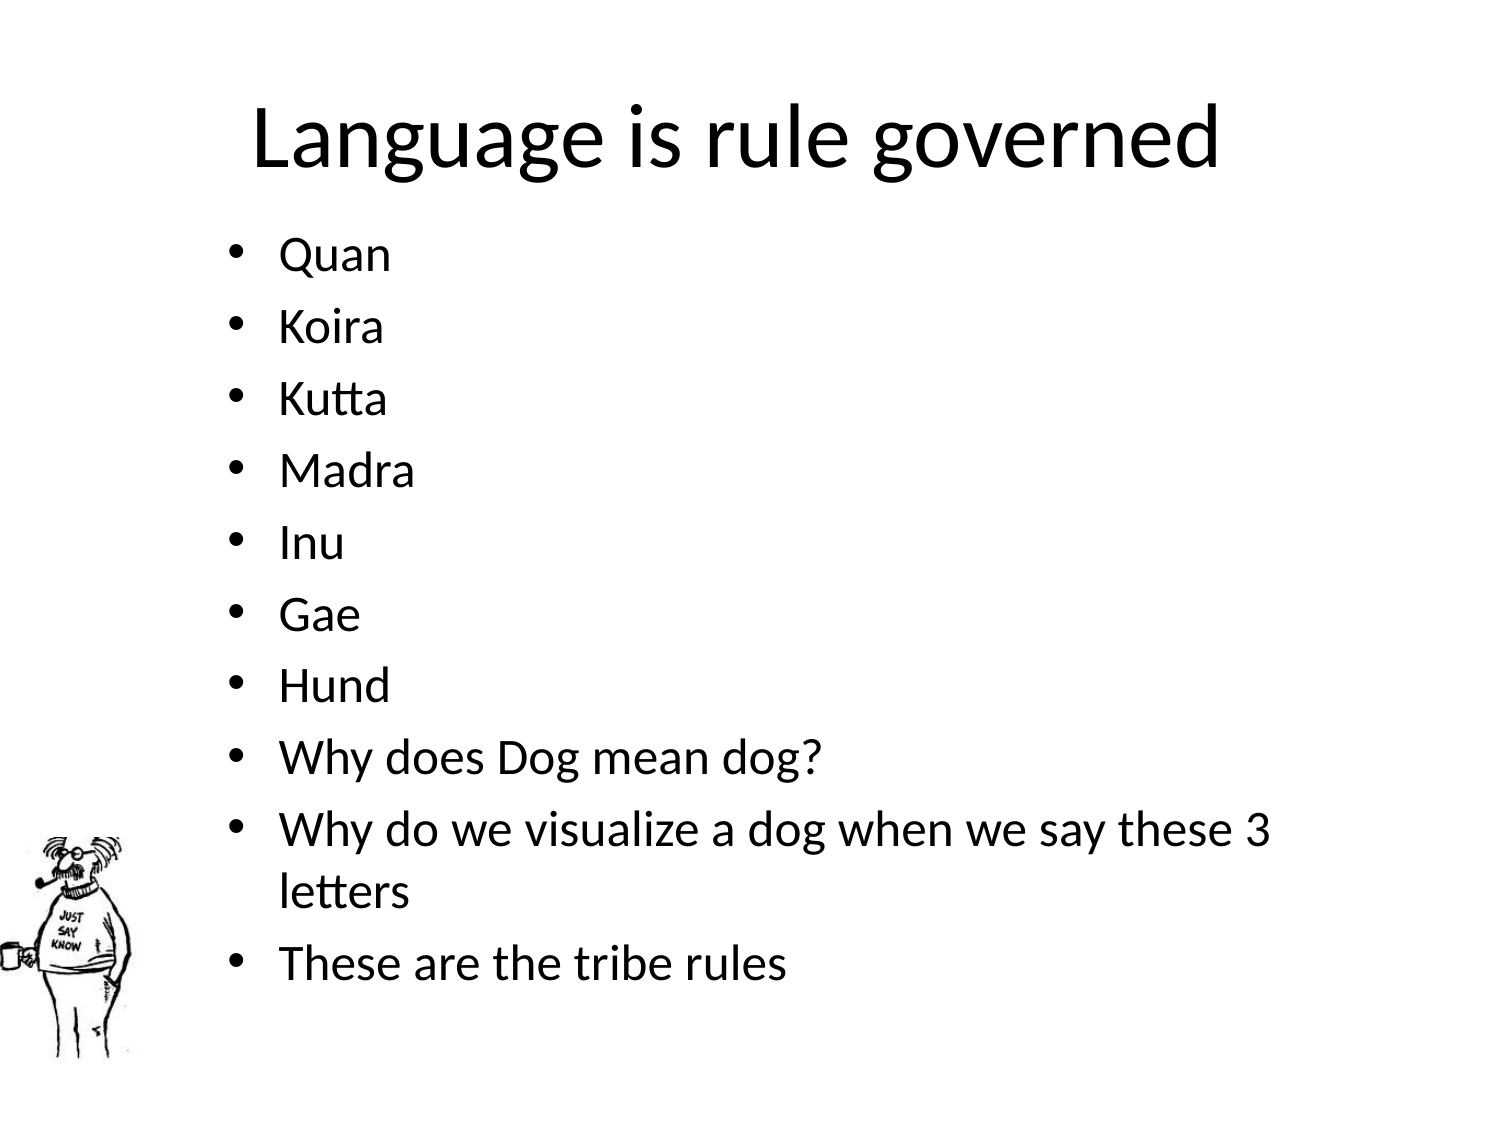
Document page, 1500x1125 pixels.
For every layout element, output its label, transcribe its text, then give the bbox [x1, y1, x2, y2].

list Quan Koira Kutta Madra Inu Gae Hund Why does Dog mean dog? Why do we visualize a dog when we say these 3 letters These are the tribe rules [212, 212, 1425, 1005]
picture [0, 837, 171, 1125]
title Language is rule governed [62, 37, 1413, 225]
